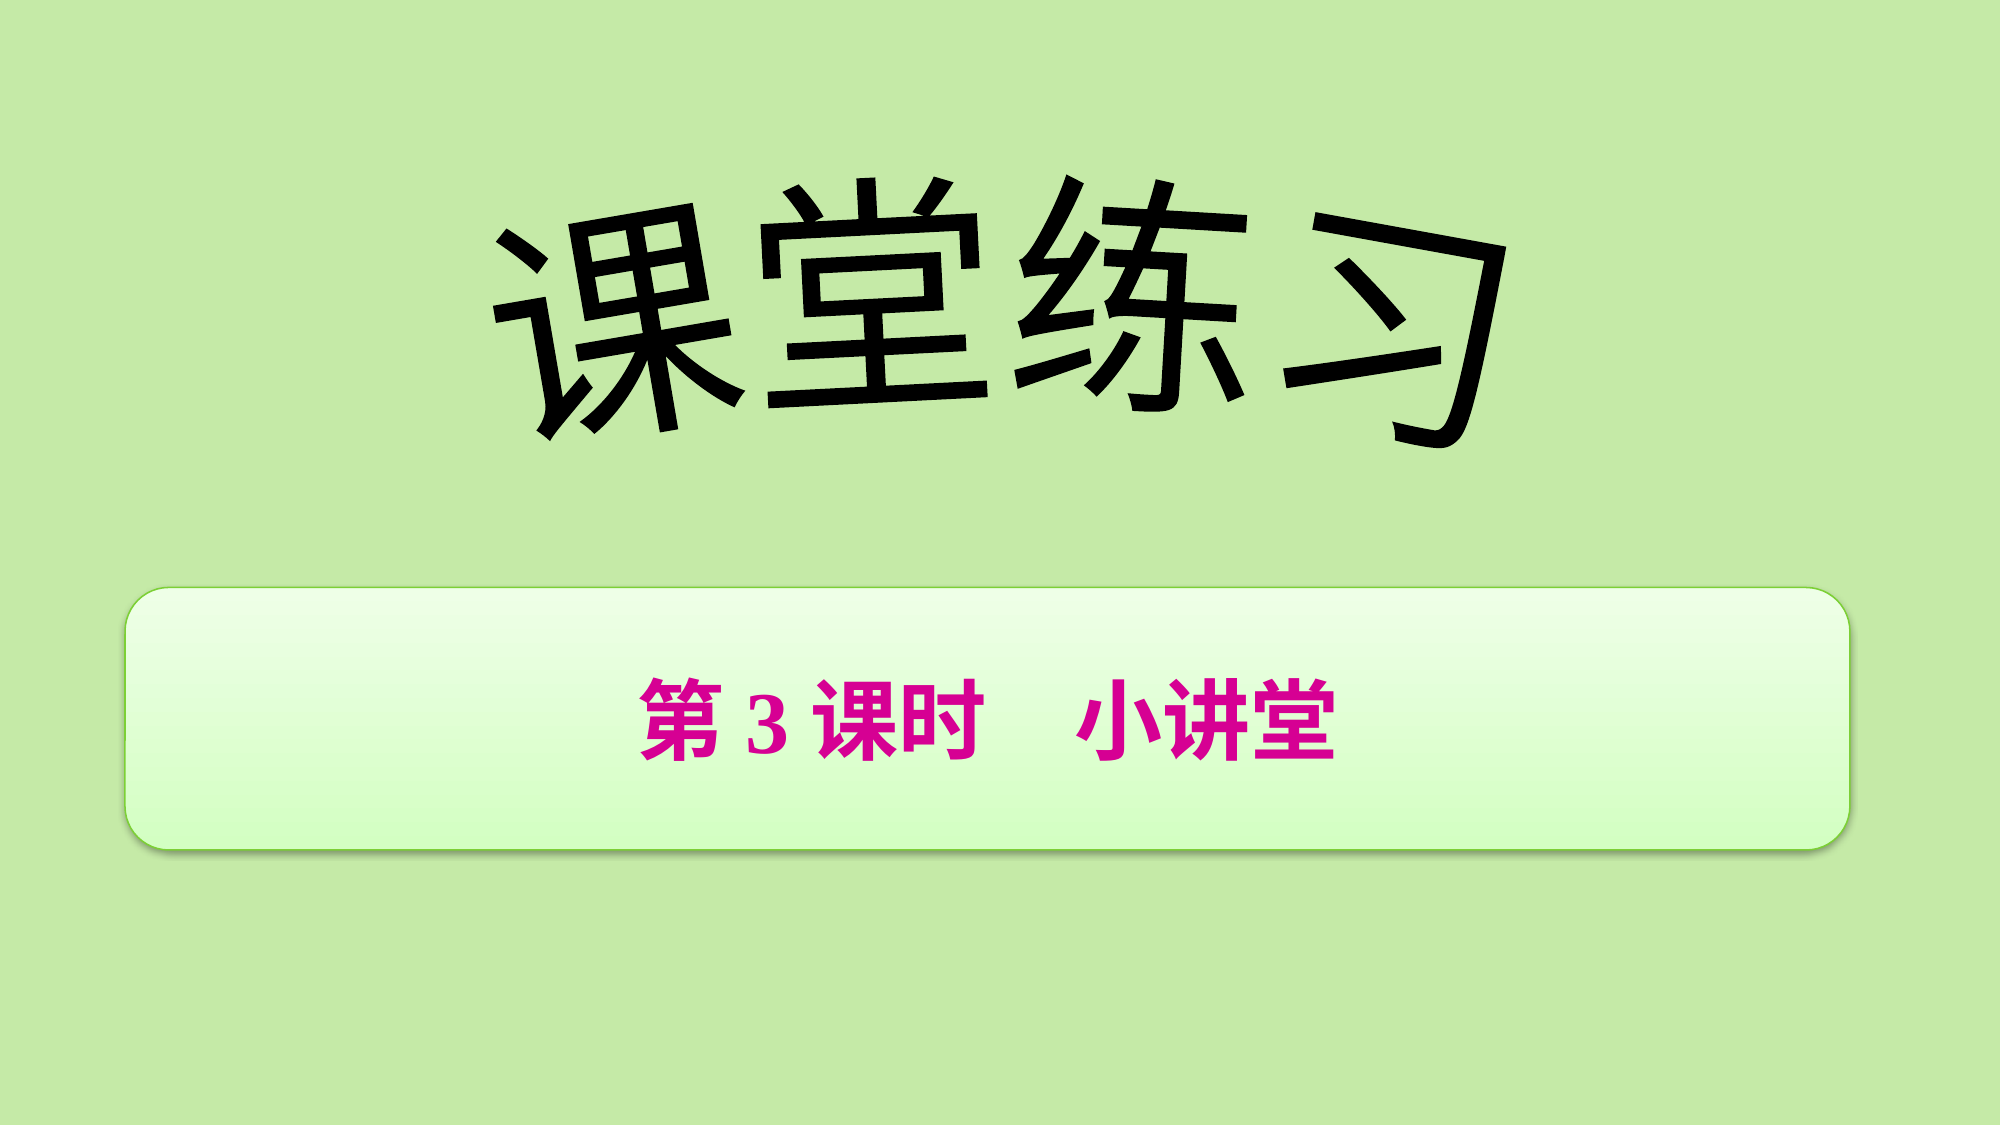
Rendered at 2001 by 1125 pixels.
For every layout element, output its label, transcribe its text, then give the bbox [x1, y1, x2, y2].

text_box 第3课时 小讲堂 [124, 586, 1851, 851]
